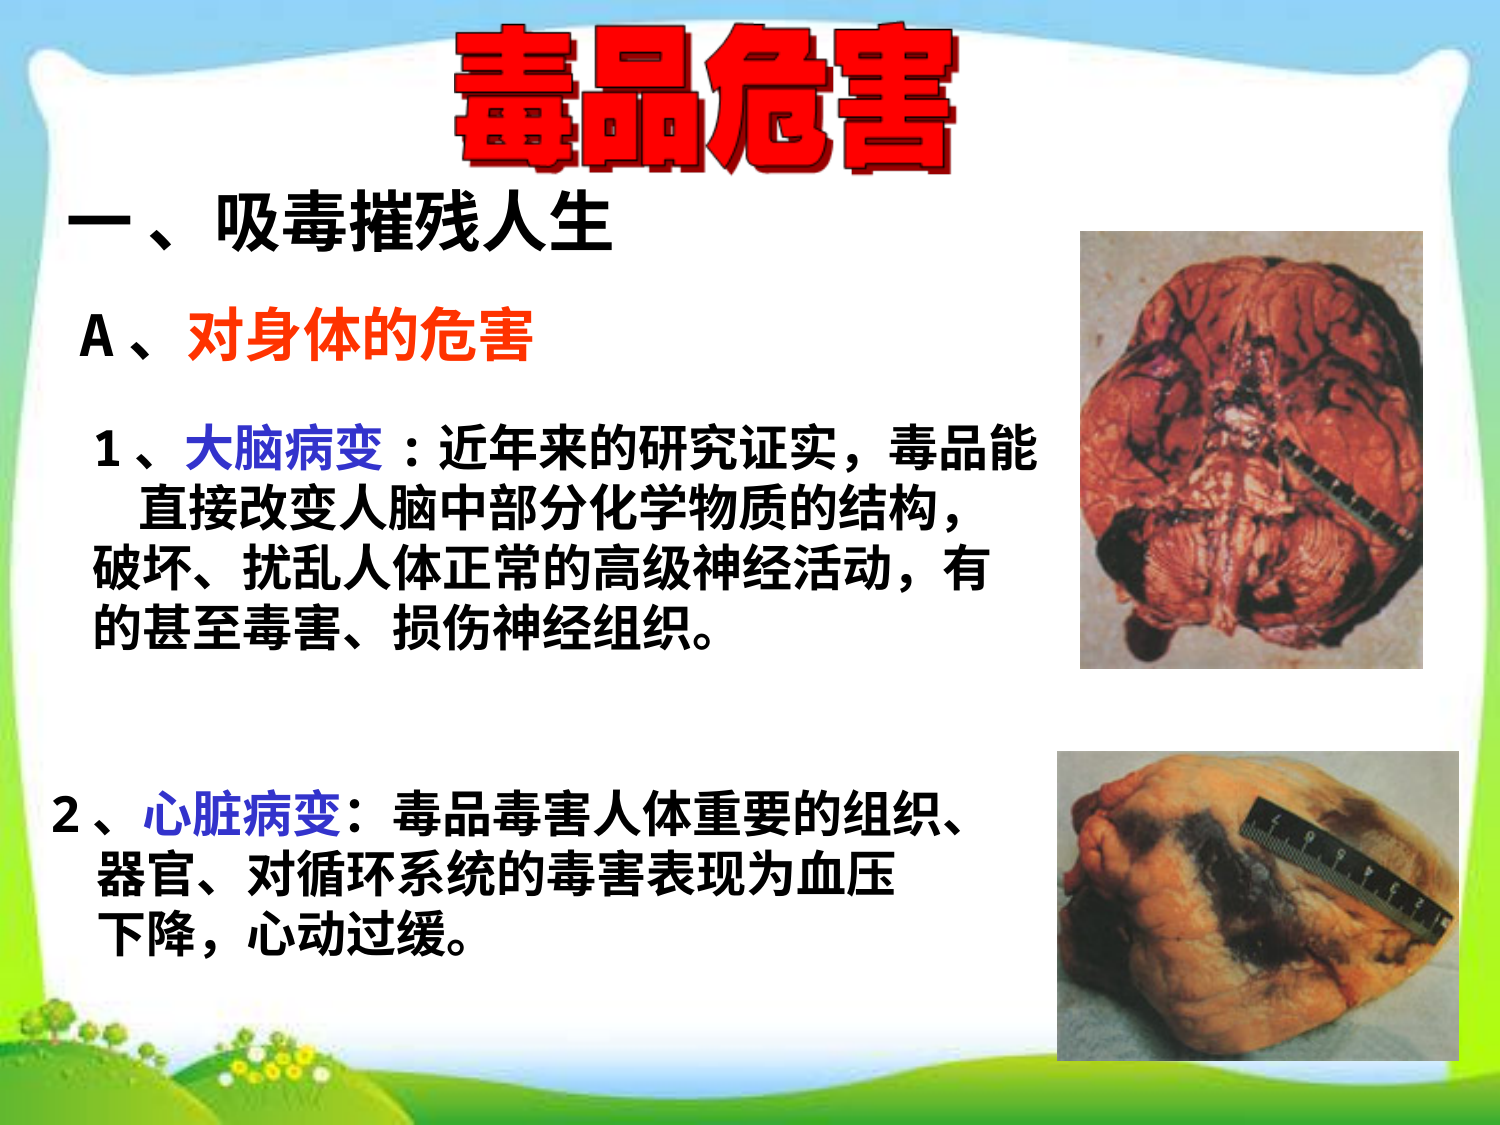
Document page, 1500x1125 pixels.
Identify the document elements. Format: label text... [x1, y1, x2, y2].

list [454, 18, 963, 179]
text_box 1、大脑病变:近年来的研究证实，毒品能 直接改变人脑中部分化学物质的结构， 破坏、扰乱人体正常的高级神经活动，有 的甚至毒害、损伤神经组织。 [77, 408, 1054, 664]
picture [0, 0, 1500, 385]
picture [0, 386, 1500, 1125]
text_box 2、心脏病变：毒品毒害人体重要的组织、 器官、对循环系统的毒害表现为血压 下降，心动过缓。 [35, 775, 1008, 970]
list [1080, 231, 1423, 669]
text_box A、对身体的危害 [64, 290, 565, 376]
text_box 一 、吸毒摧残人生 [51, 172, 631, 268]
